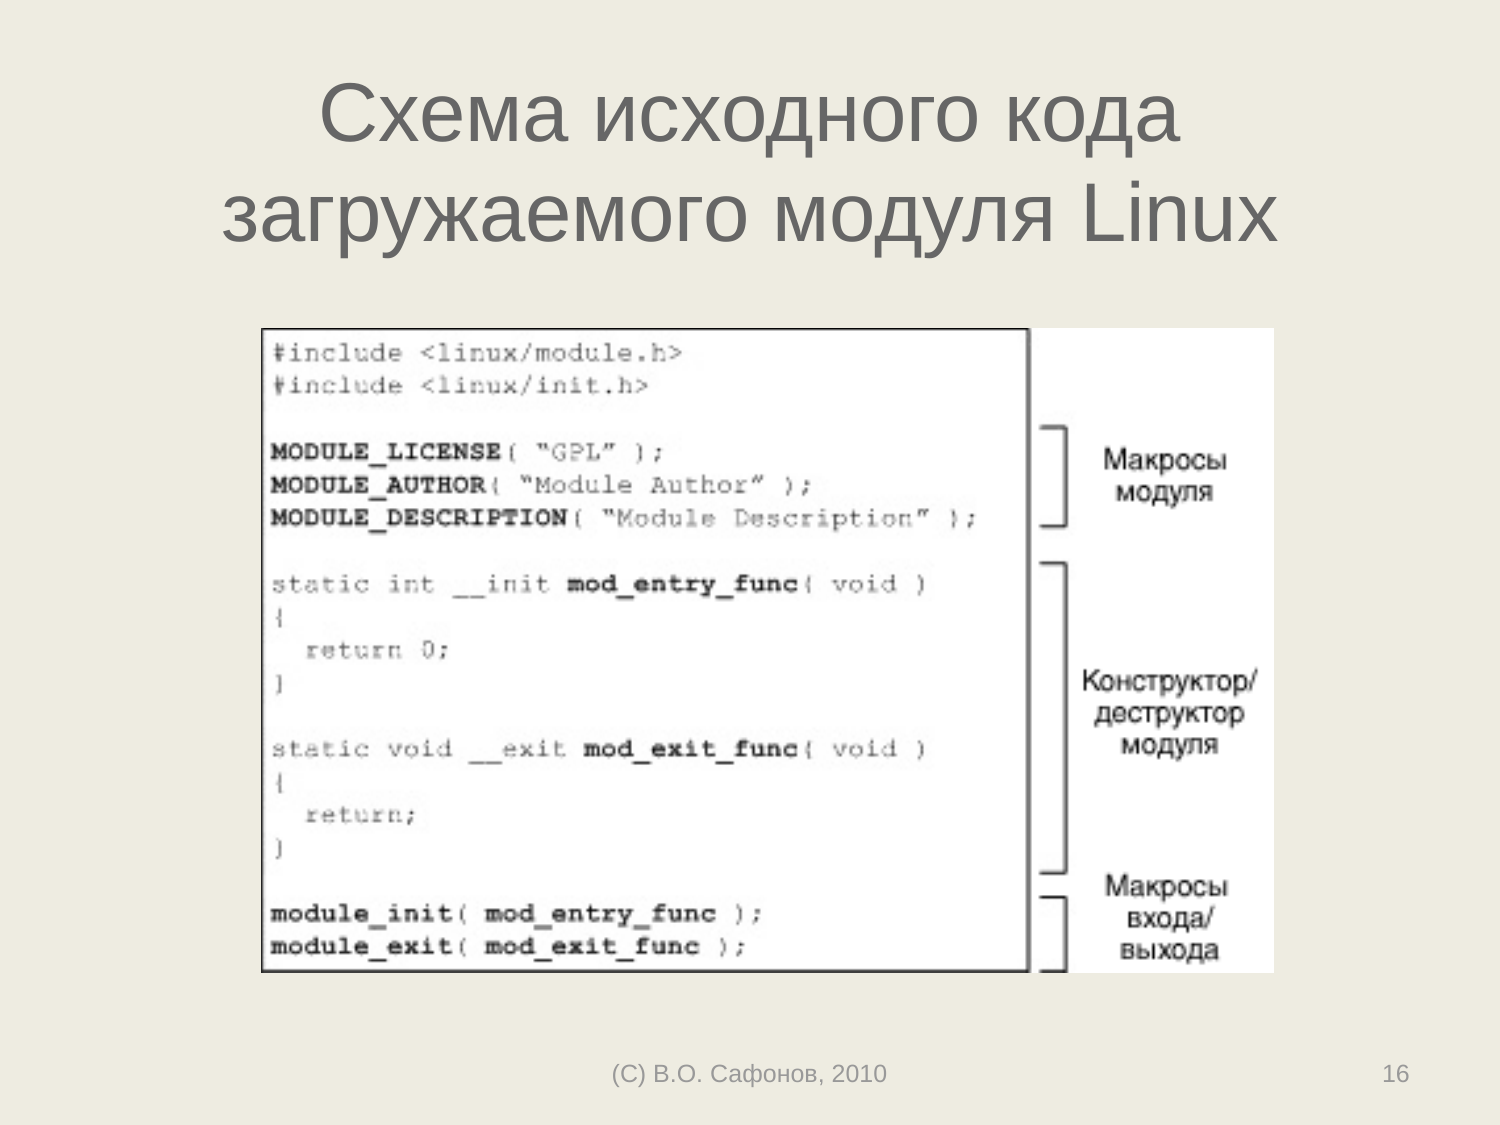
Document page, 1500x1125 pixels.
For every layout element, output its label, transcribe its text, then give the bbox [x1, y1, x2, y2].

title Схема исходного кода загружаемого модуля Linux [74, 49, 1426, 268]
footer (C) В.О. Сафонов, 2010 [512, 1042, 988, 1103]
slide_number 16 [1074, 1042, 1425, 1103]
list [260, 327, 1275, 973]
